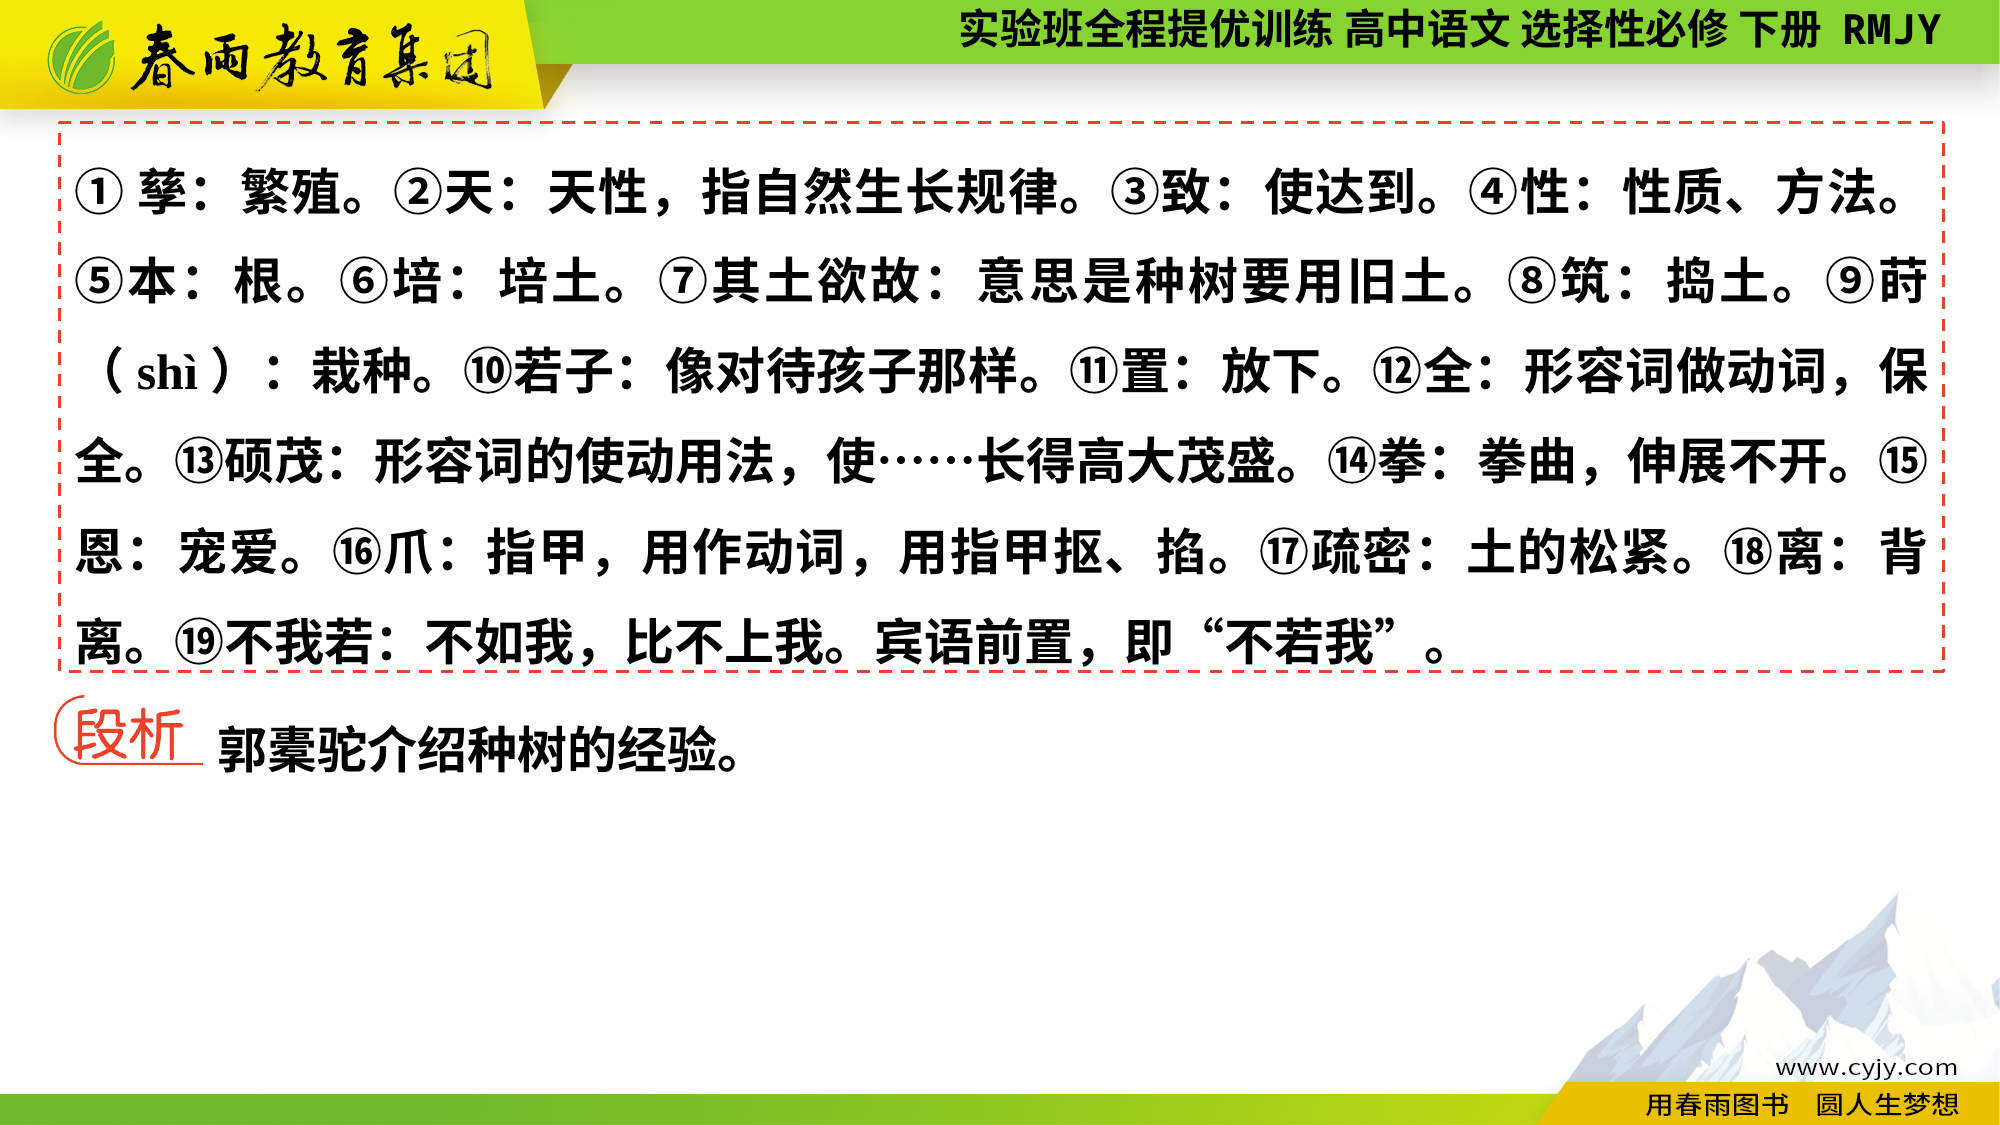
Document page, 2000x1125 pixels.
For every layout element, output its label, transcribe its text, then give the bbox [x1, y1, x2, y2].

picture [0, 0, 2000, 1125]
list ①孳：繁殖。②天：天性，指自然生长规律。③致：使达到。④性：性质、方法。⑤本：根。⑥培：培土。⑦其土欲故：意思是种树要用旧土。⑧筑：捣土。⑨莳（shì）：栽种。⑩若子：像对待孩子那样。⑪置：放下。⑫全：形容词做动词，保全。⑬硕茂：形容词的使动用法，使……长得高大茂盛。⑭拳：拳曲，伸展不开。⑮恩：宠爱。⑯爪：指甲，用作动词，用指甲抠、掐。⑰疏密：土的松紧。⑱离：背离。⑲不我若：不如我，比不上我。宾语前置，即“不若我”。 [59, 122, 1944, 672]
text_box 郭橐驼介绍种树的经验。 [202, 680, 1944, 786]
